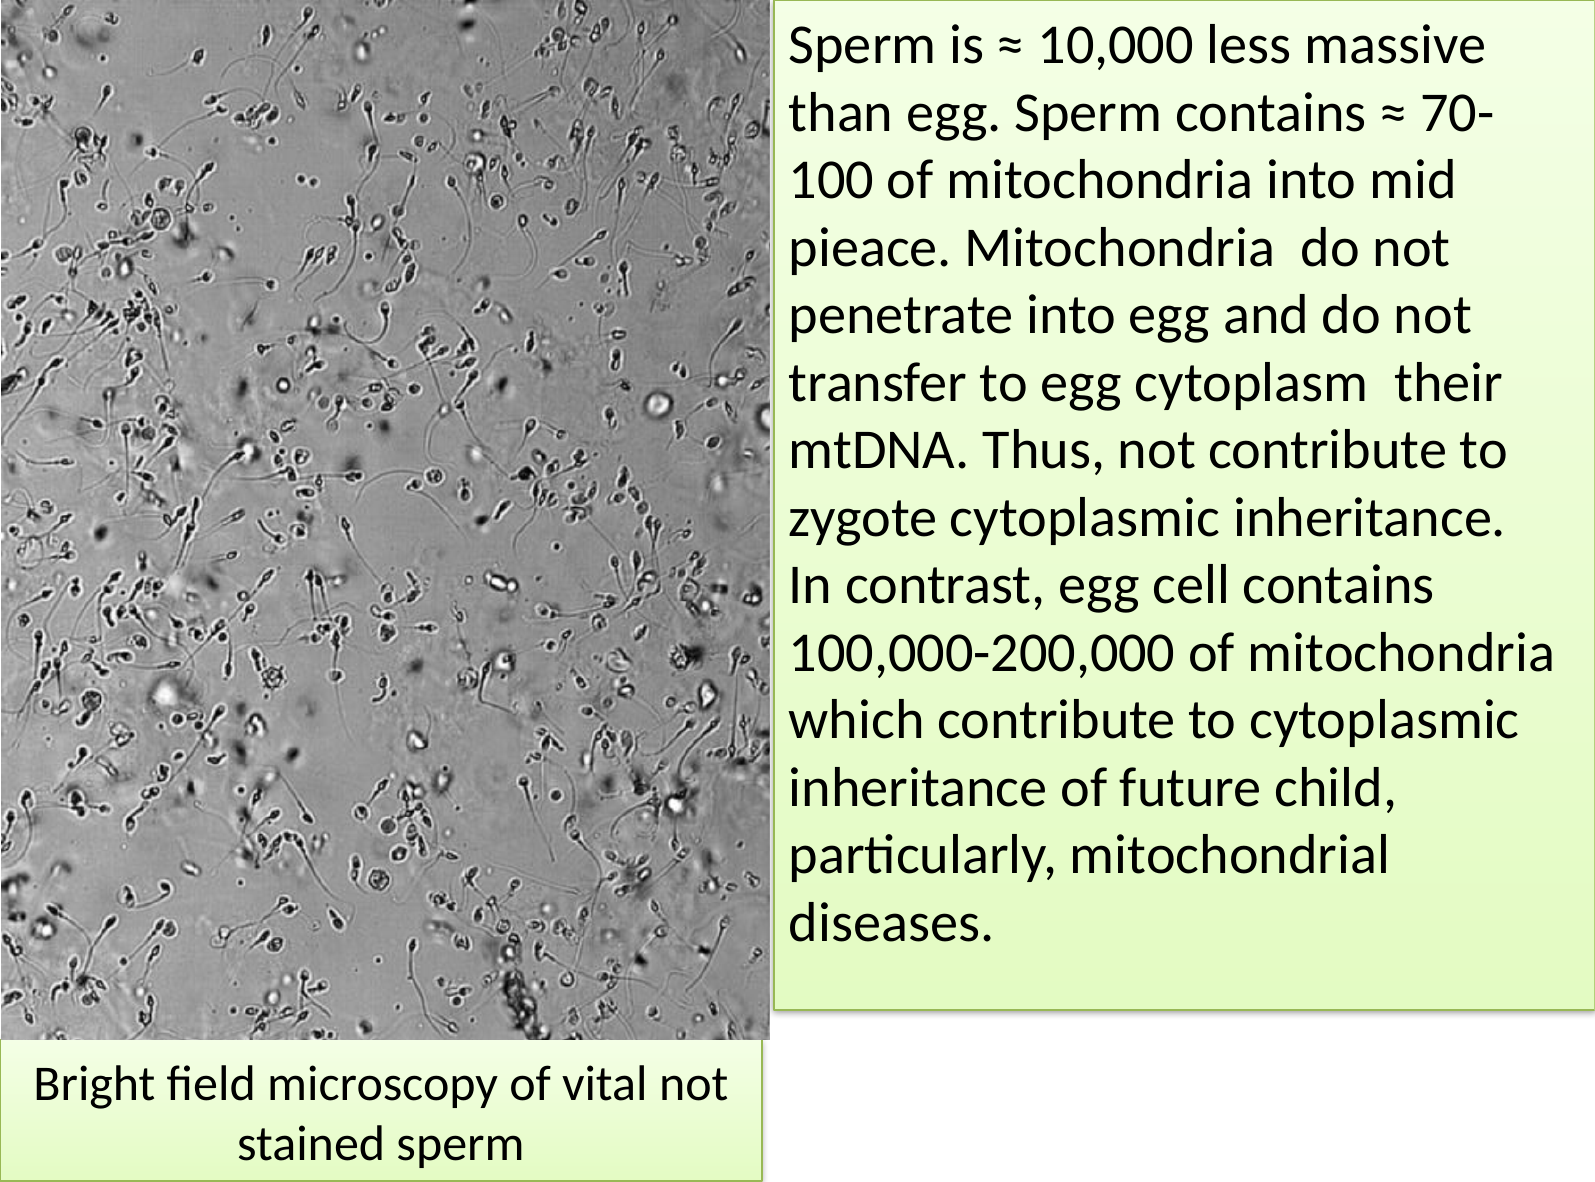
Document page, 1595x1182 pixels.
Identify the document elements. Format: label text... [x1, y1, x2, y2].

picture [1, 1, 769, 134]
text_box Sperm is ≈ 10,000 less massive than egg. Sperm contains ≈ 70-100 of mitochondria into mid pieace. Mitochondria do not penetrate into egg and do not transfer to egg cytoplasm their mtDNA. Thus, not contribute to zygote cytoplasmic inheritance. In contrast, egg cell contains 100,000-200,000 of mitochondria which contribute to cytoplasmic inheritance of future child, particularly, mitochondrial diseases. [773, 0, 1595, 1011]
picture [1, 905, 769, 1040]
title Bright field microscopy of vital not stained sperm [0, 1039, 763, 1182]
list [0, 134, 905, 905]
